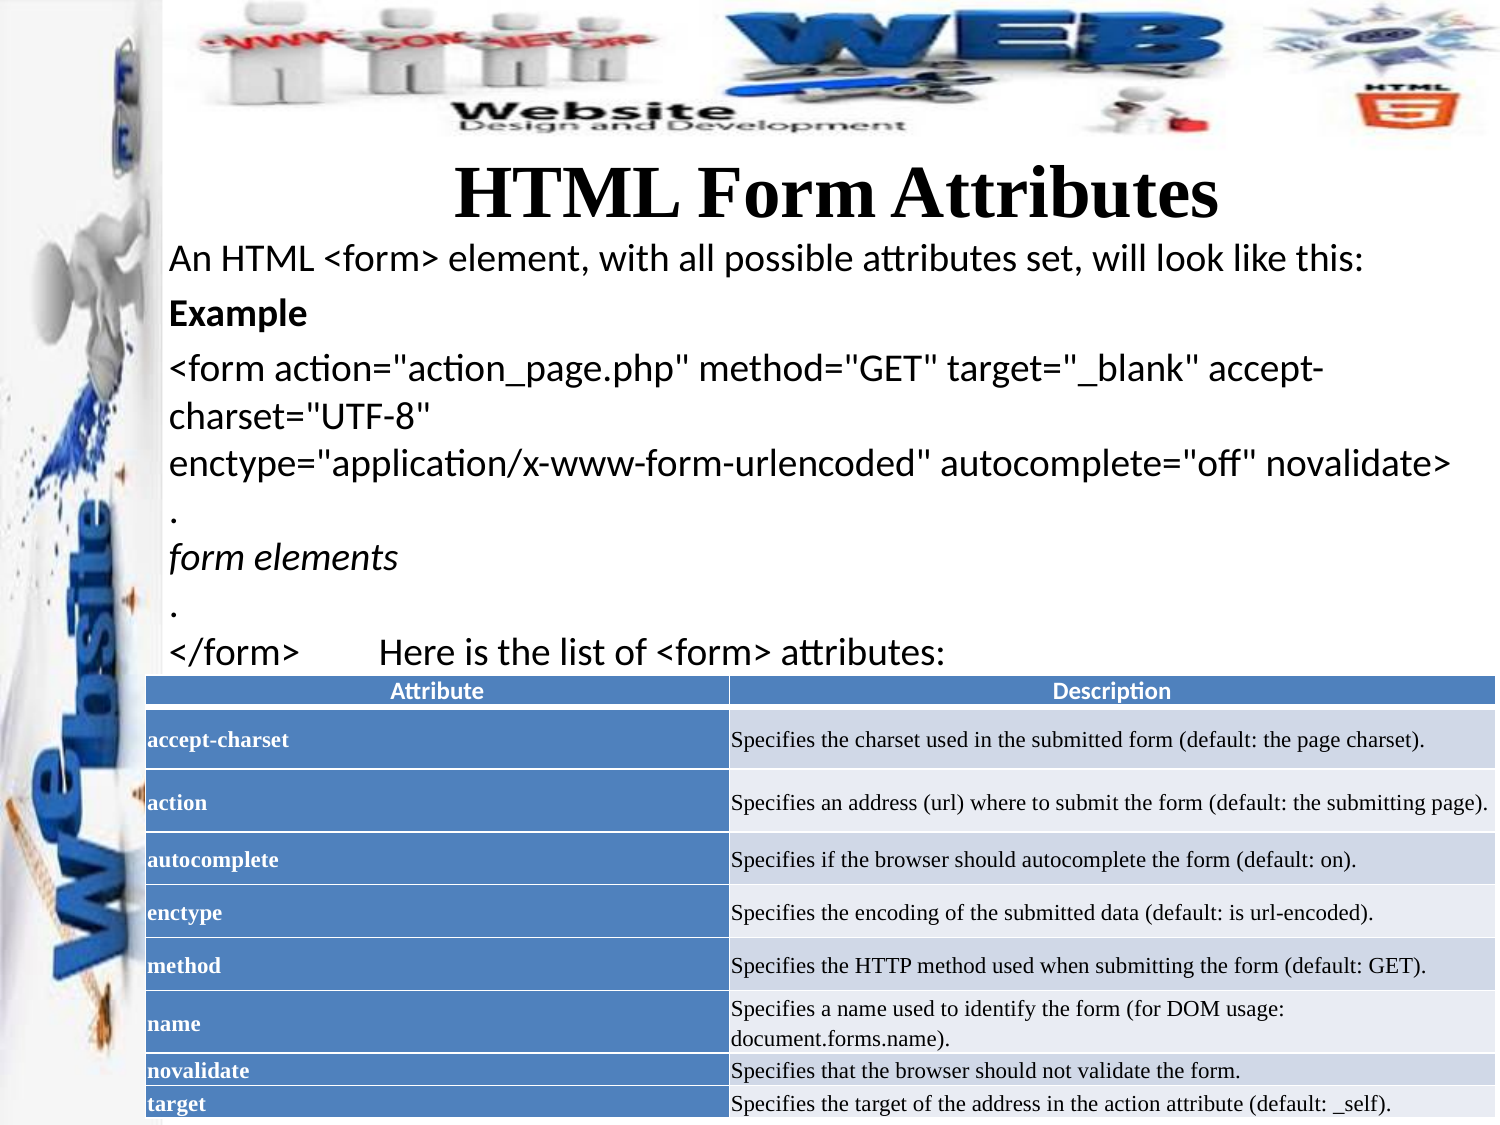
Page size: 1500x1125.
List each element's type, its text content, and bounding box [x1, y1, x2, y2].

table_cell novalidate [146, 1054, 729, 1085]
table_cell Specifies the HTTP method used when submitting the form (default: GET). [730, 938, 1495, 990]
table_cell name [146, 991, 729, 1052]
table_cell method [146, 938, 729, 990]
table_cell Specifies a name used to identify the form (for DOM usage: document.forms.name). [730, 991, 1495, 1052]
table_cell action [146, 770, 729, 831]
table_cell Specifies the charset used in the submitted form (default: the page charset). [730, 710, 1495, 768]
table_cell Specifies if the browser should autocomplete the form (default: on). [730, 833, 1495, 884]
table_header Attribute [146, 676, 729, 704]
table_cell accept-charset [146, 710, 729, 768]
list An HTML <form> element, with all possible attributes set, will look like this: Example <form action="action_page.php" method="GET" target="_blank" accept-charset="UTF-8" enctype="application/x-www-form-urlencoded" autocomplete="off" novalidate> . form elements . </form> Here is the list of <form> attributes: [153, 224, 1500, 725]
table_cell autocomplete [146, 833, 729, 884]
table_header Description [730, 676, 1495, 704]
table_cell Specifies the target of the address in the action attribute (default: _self). [730, 1086, 1495, 1117]
table_cell Specifies an address (url) where to submit the form (default: the submitting page). [730, 770, 1495, 831]
table_cell enctype [146, 885, 729, 937]
table_cell target [146, 1086, 729, 1117]
table_cell Specifies the encoding of the submitted data (default: is url-encoded). [730, 885, 1495, 937]
title HTML Form Attributes [174, 125, 1500, 224]
picture [0, 0, 1500, 1125]
table_cell Specifies that the browser should not validate the form. [730, 1054, 1495, 1085]
